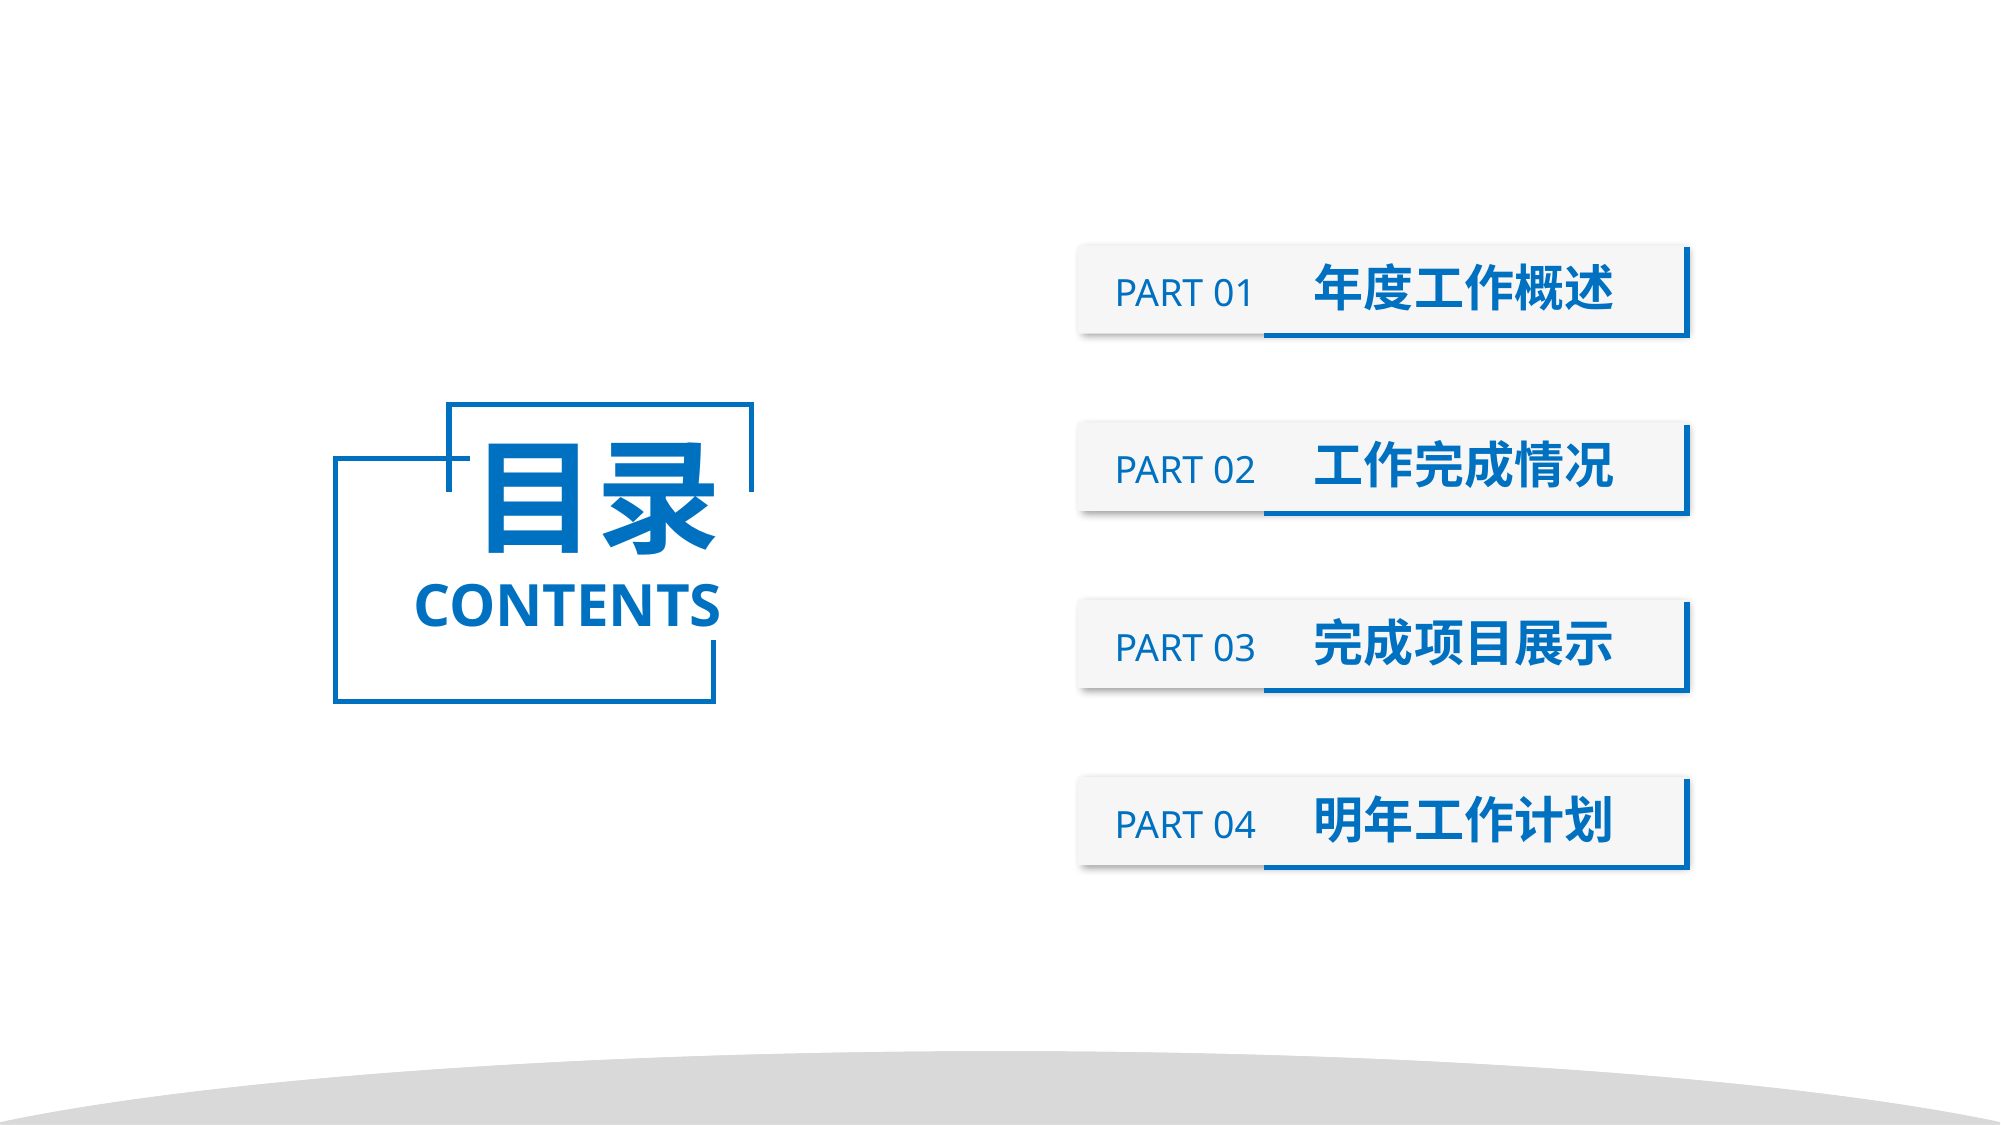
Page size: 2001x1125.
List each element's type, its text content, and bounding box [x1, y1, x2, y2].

text_box [0, 1051, 2000, 1125]
text_box [1263, 602, 1688, 692]
text_box [1077, 776, 1688, 866]
text_box 目录 CONTENTS [517, 492, 737, 646]
text_box [1263, 779, 1688, 869]
text_box [1077, 599, 1688, 689]
text_box [1077, 244, 1688, 335]
text_box PART 02 工作完成情况 [1099, 426, 1677, 502]
text_box 目录 CONTENTS [213, 410, 448, 646]
text_box [1263, 247, 1688, 337]
text_box PART 03 完成项目展示 [1099, 603, 1678, 679]
text_box [448, 403, 753, 492]
text_box [1263, 425, 1688, 515]
text_box [335, 458, 714, 702]
text_box PART 04 明年工作计划 [1099, 780, 1679, 856]
text_box [1077, 421, 1688, 512]
text_box PART 01 年度工作概述 [1099, 249, 1673, 325]
